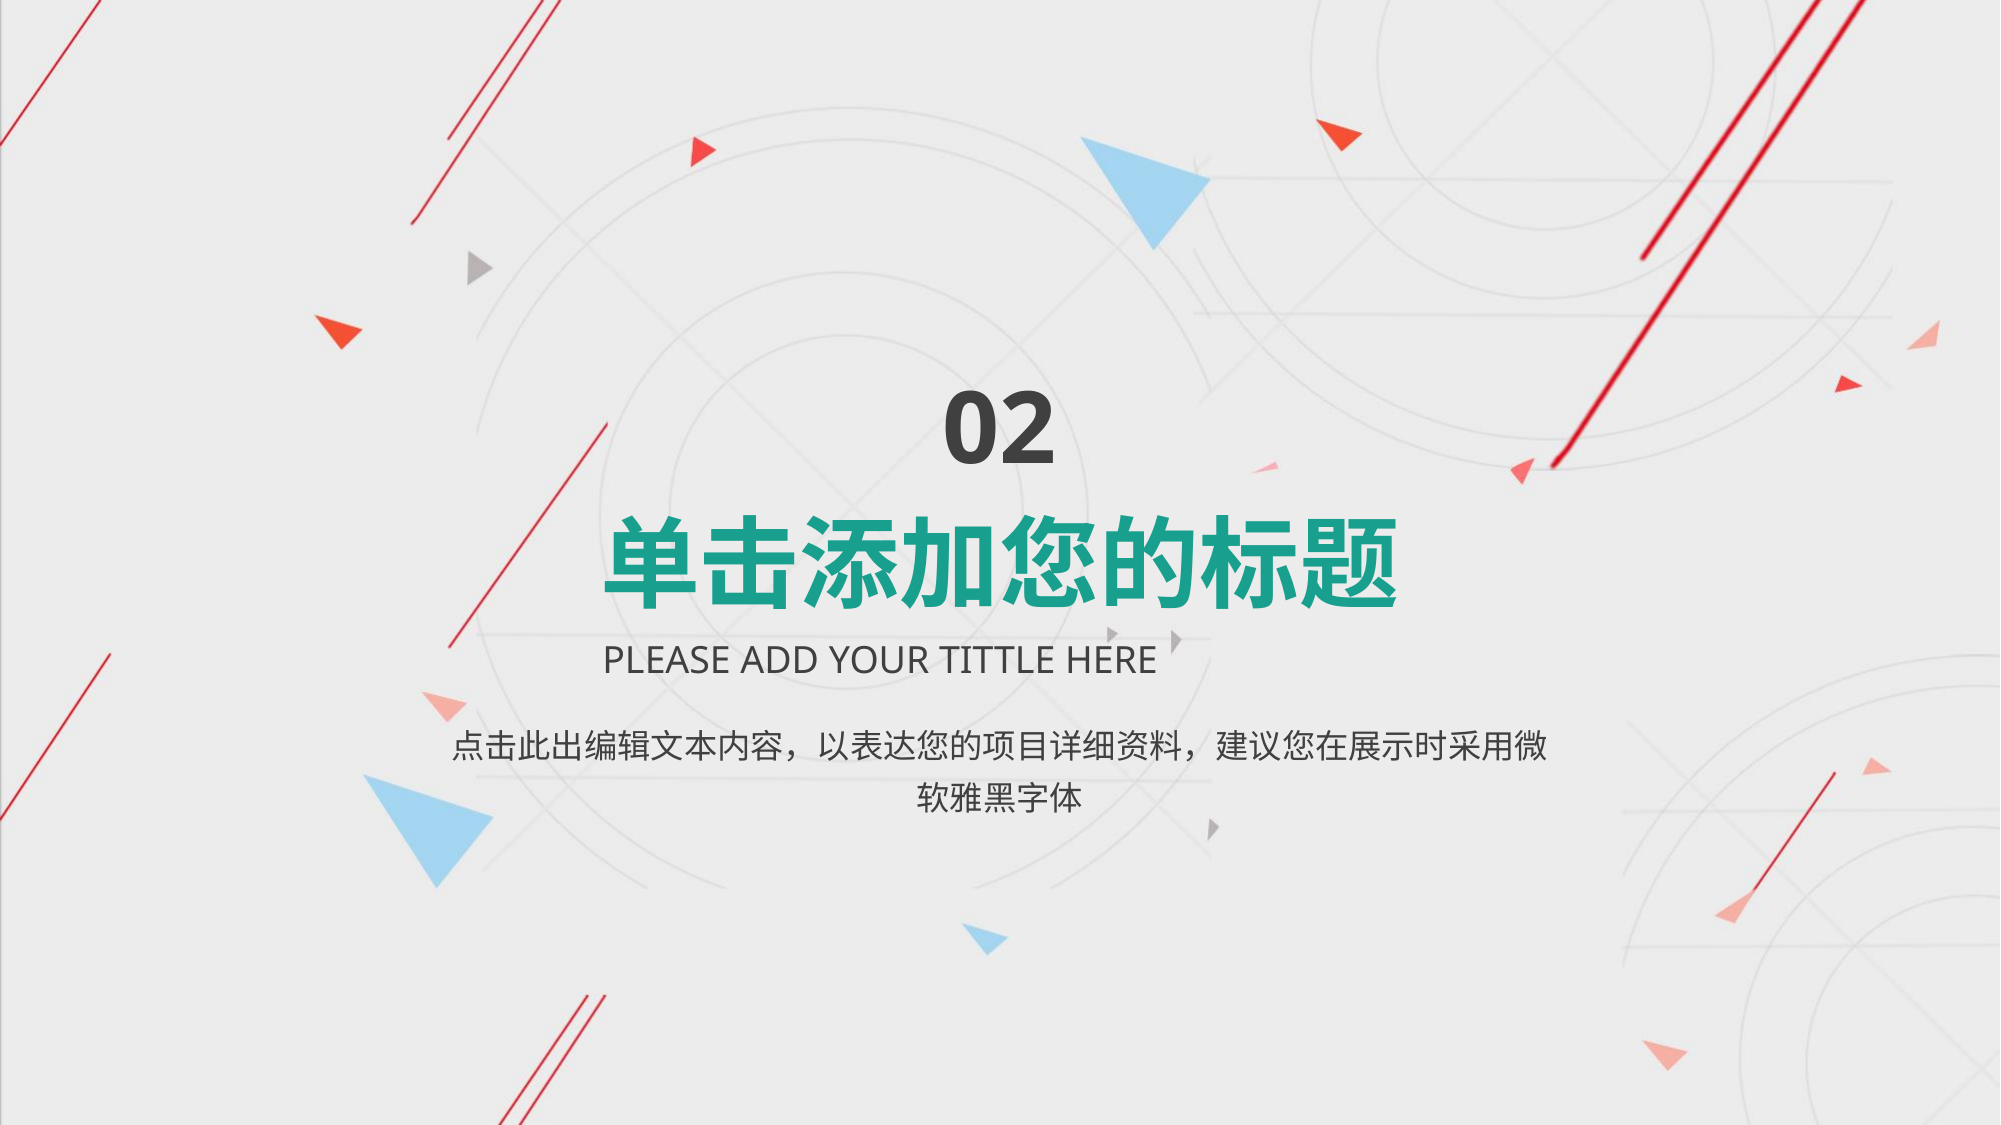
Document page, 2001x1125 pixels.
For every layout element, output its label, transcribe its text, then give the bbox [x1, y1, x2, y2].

text_box PLEASE ADD YOUR TITTLE HERE [587, 629, 1413, 689]
text_box 02 [692, 356, 1308, 492]
picture [0, 0, 2000, 1125]
text_box 单击添加您的标题 [331, 492, 1668, 628]
text_box 点击此出编辑文本内容，以表达您的项目详细资料，建议您在展示时采用微软雅黑字体 [436, 705, 1564, 825]
